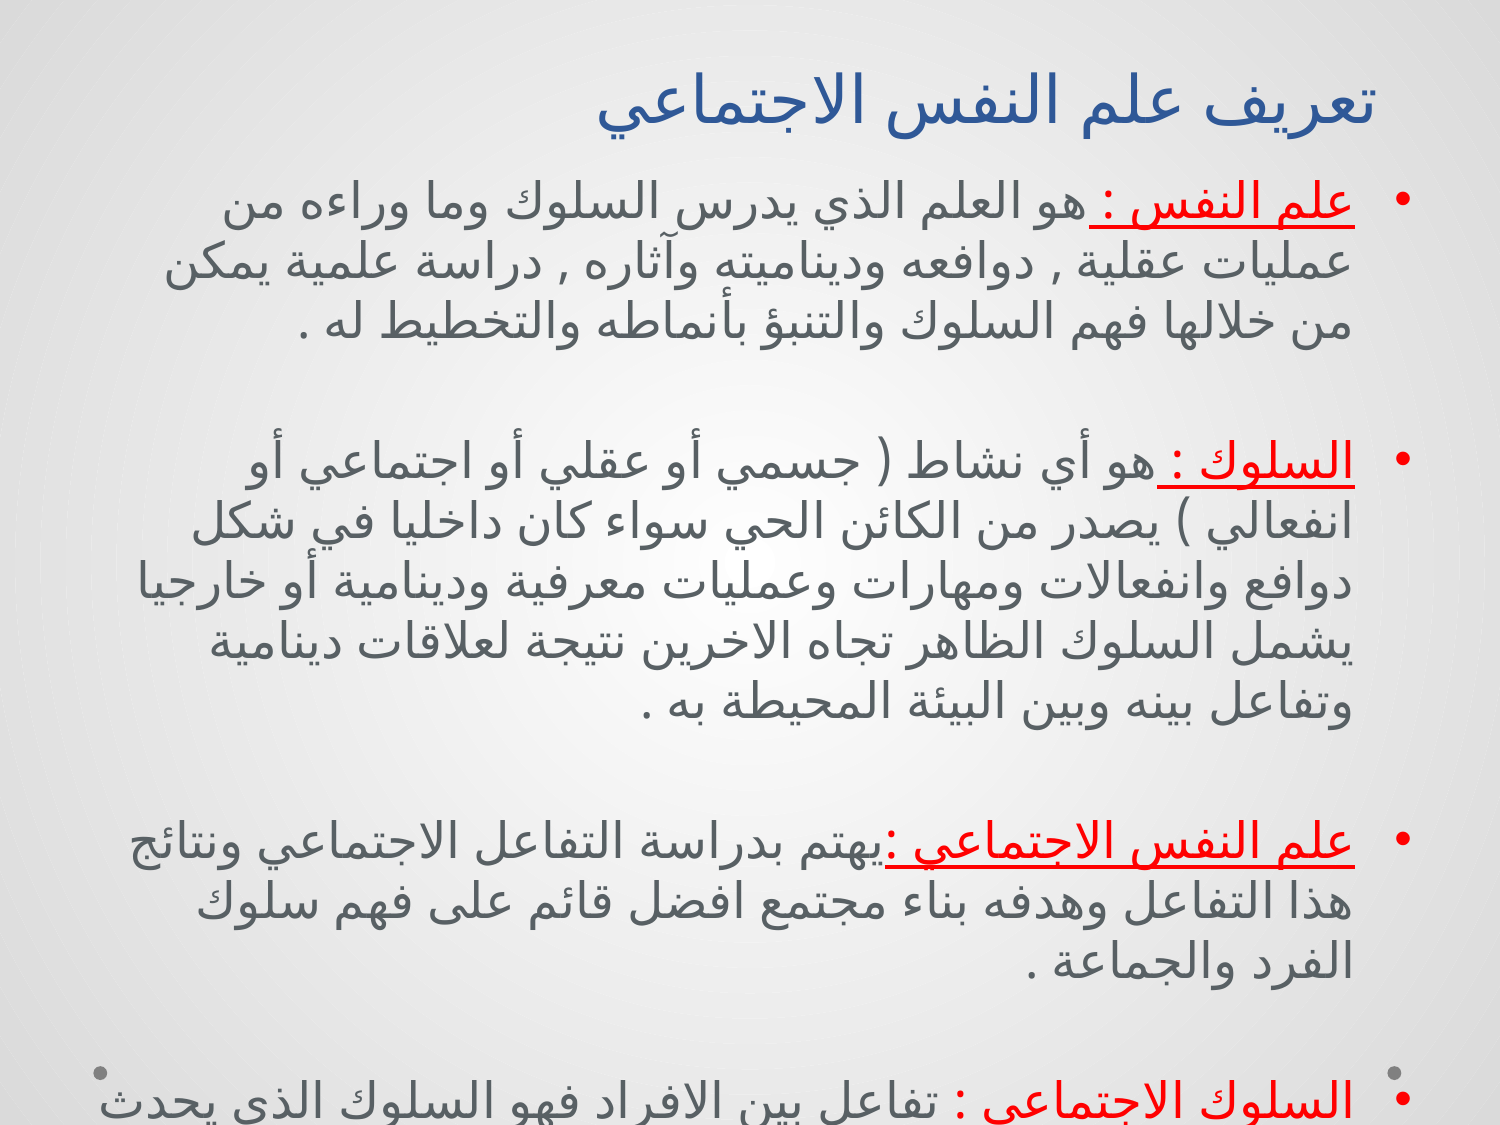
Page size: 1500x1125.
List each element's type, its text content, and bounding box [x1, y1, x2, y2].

list علم النفس : هو العلم الذي يدرس السلوك وما وراءه من عمليات عقلية , دوافعه وديناميته وآثاره , دراسة علمية يمكن من خلالها فهم السلوك والتنبؤ بأنماطه والتخطيط له . السلوك : هو أي نشاط ( جسمي أو عقلي أو اجتماعي أو انفعالي ) يصدر من الكائن الحي سواء كان داخليا في شكل دوافع وانفعالات ومهارات وعمليات معرفية ودينامية أو خارجيا يشمل السلوك الظاهر تجاه الاخرين نتيجة لعلاقات دينامية وتفاعل بينه وبين البيئة المحيطة به . علم النفس الاجتماعي :يهتم بدراسة التفاعل الاجتماعي ونتائج هذا التفاعل وهدفه بناء مجتمع افضل قائم على فهم سلوك الفرد والجماعة . السلوك الاجتماعي : تفاعل بين الافراد فهو السلوك الذي يحدث في حضور الاخرين أو اثناء غيابهم . [76, 160, 1427, 1000]
title تعريف علم النفس الاجتماعي [501, 19, 1473, 145]
